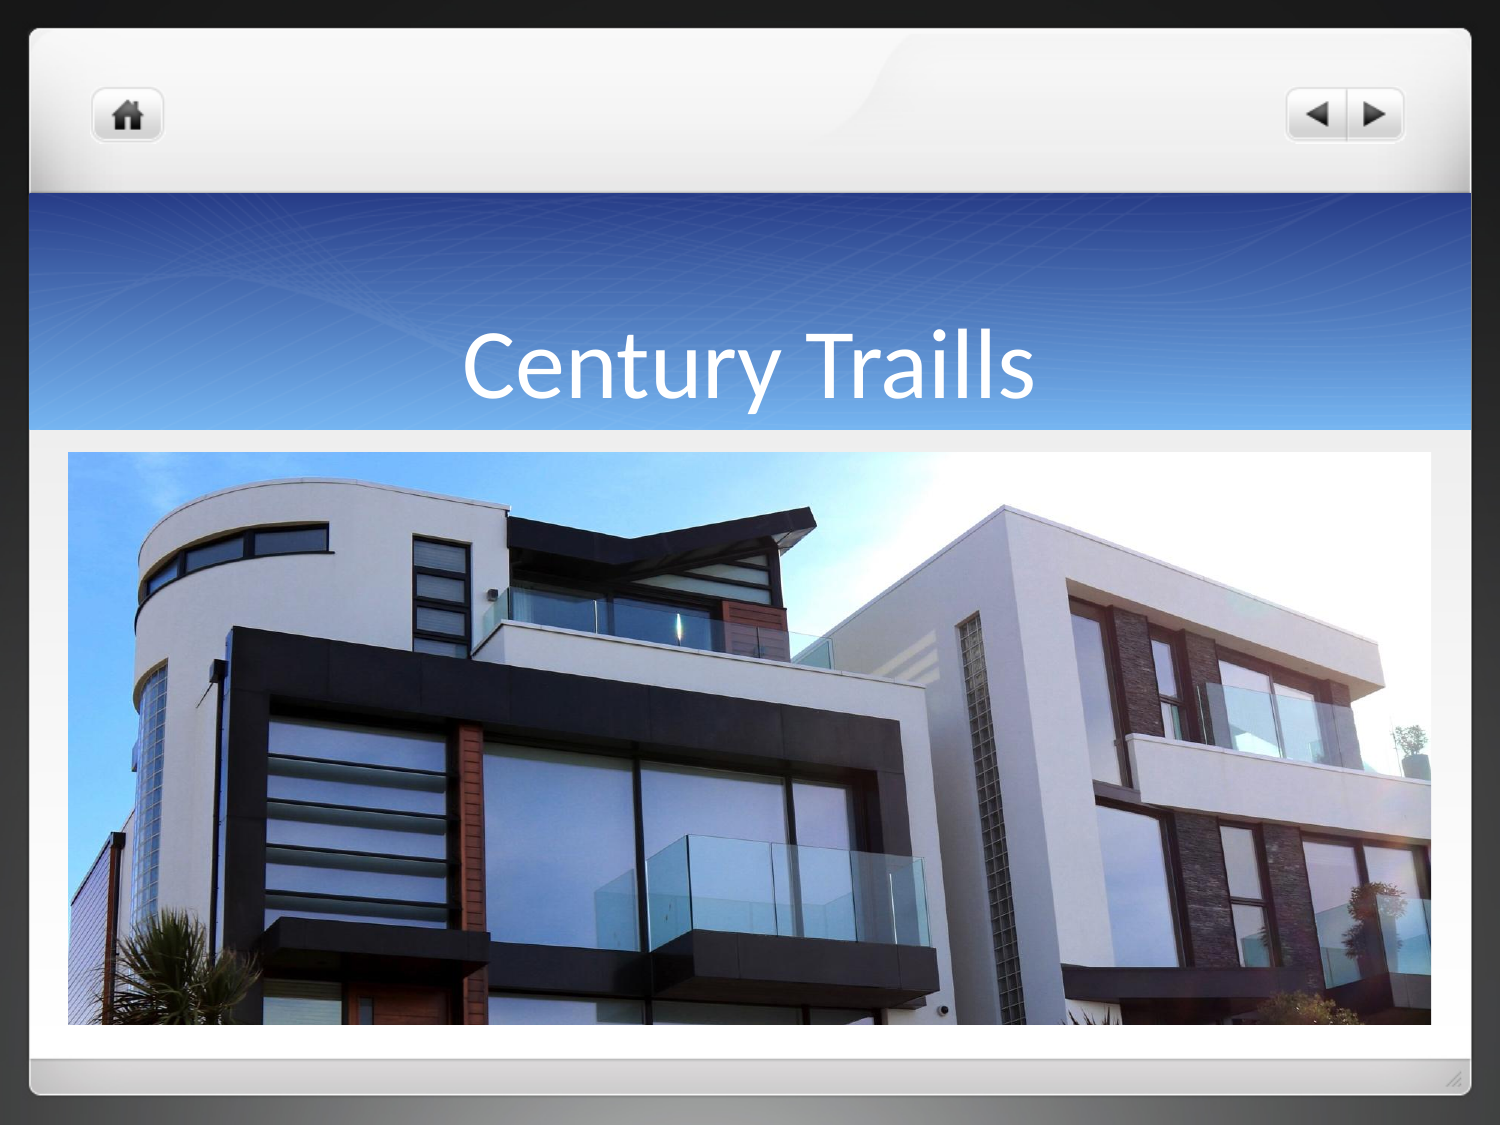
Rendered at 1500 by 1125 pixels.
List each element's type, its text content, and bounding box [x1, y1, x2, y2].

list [67, 451, 1432, 1026]
title Century Traills [68, 238, 1432, 427]
picture [0, 0, 1500, 1125]
